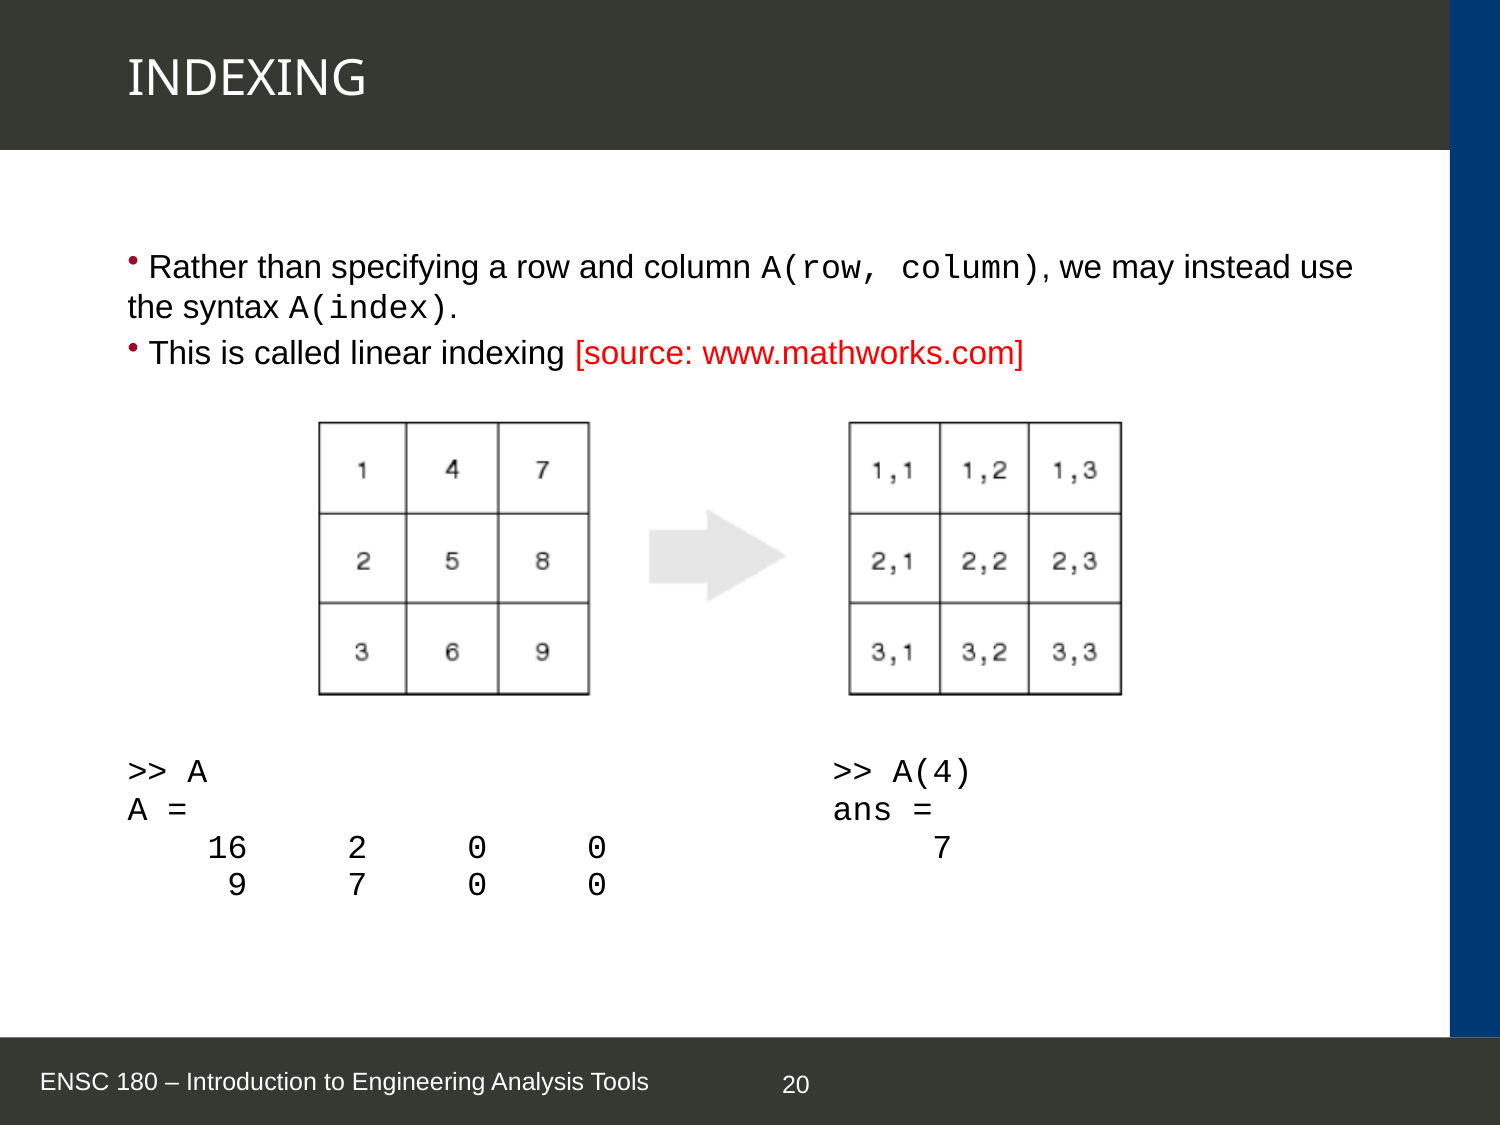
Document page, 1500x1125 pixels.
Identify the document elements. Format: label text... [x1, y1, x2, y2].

footer ENSC 180 – Introduction to Engineering Analysis Tools [24, 1057, 740, 1113]
table_header >> A A = 16 2 0 0 9 7 0 0 [113, 747, 818, 913]
picture [314, 419, 1127, 699]
title INDEXING [112, 37, 1450, 138]
table_header >> A(4) ans = 7 [818, 747, 1383, 913]
list Rather than specifying a row and column A(row, column), we may instead use the syntax A(index). This is called linear indexing [source: www.mathworks.com] [112, 237, 1388, 1029]
